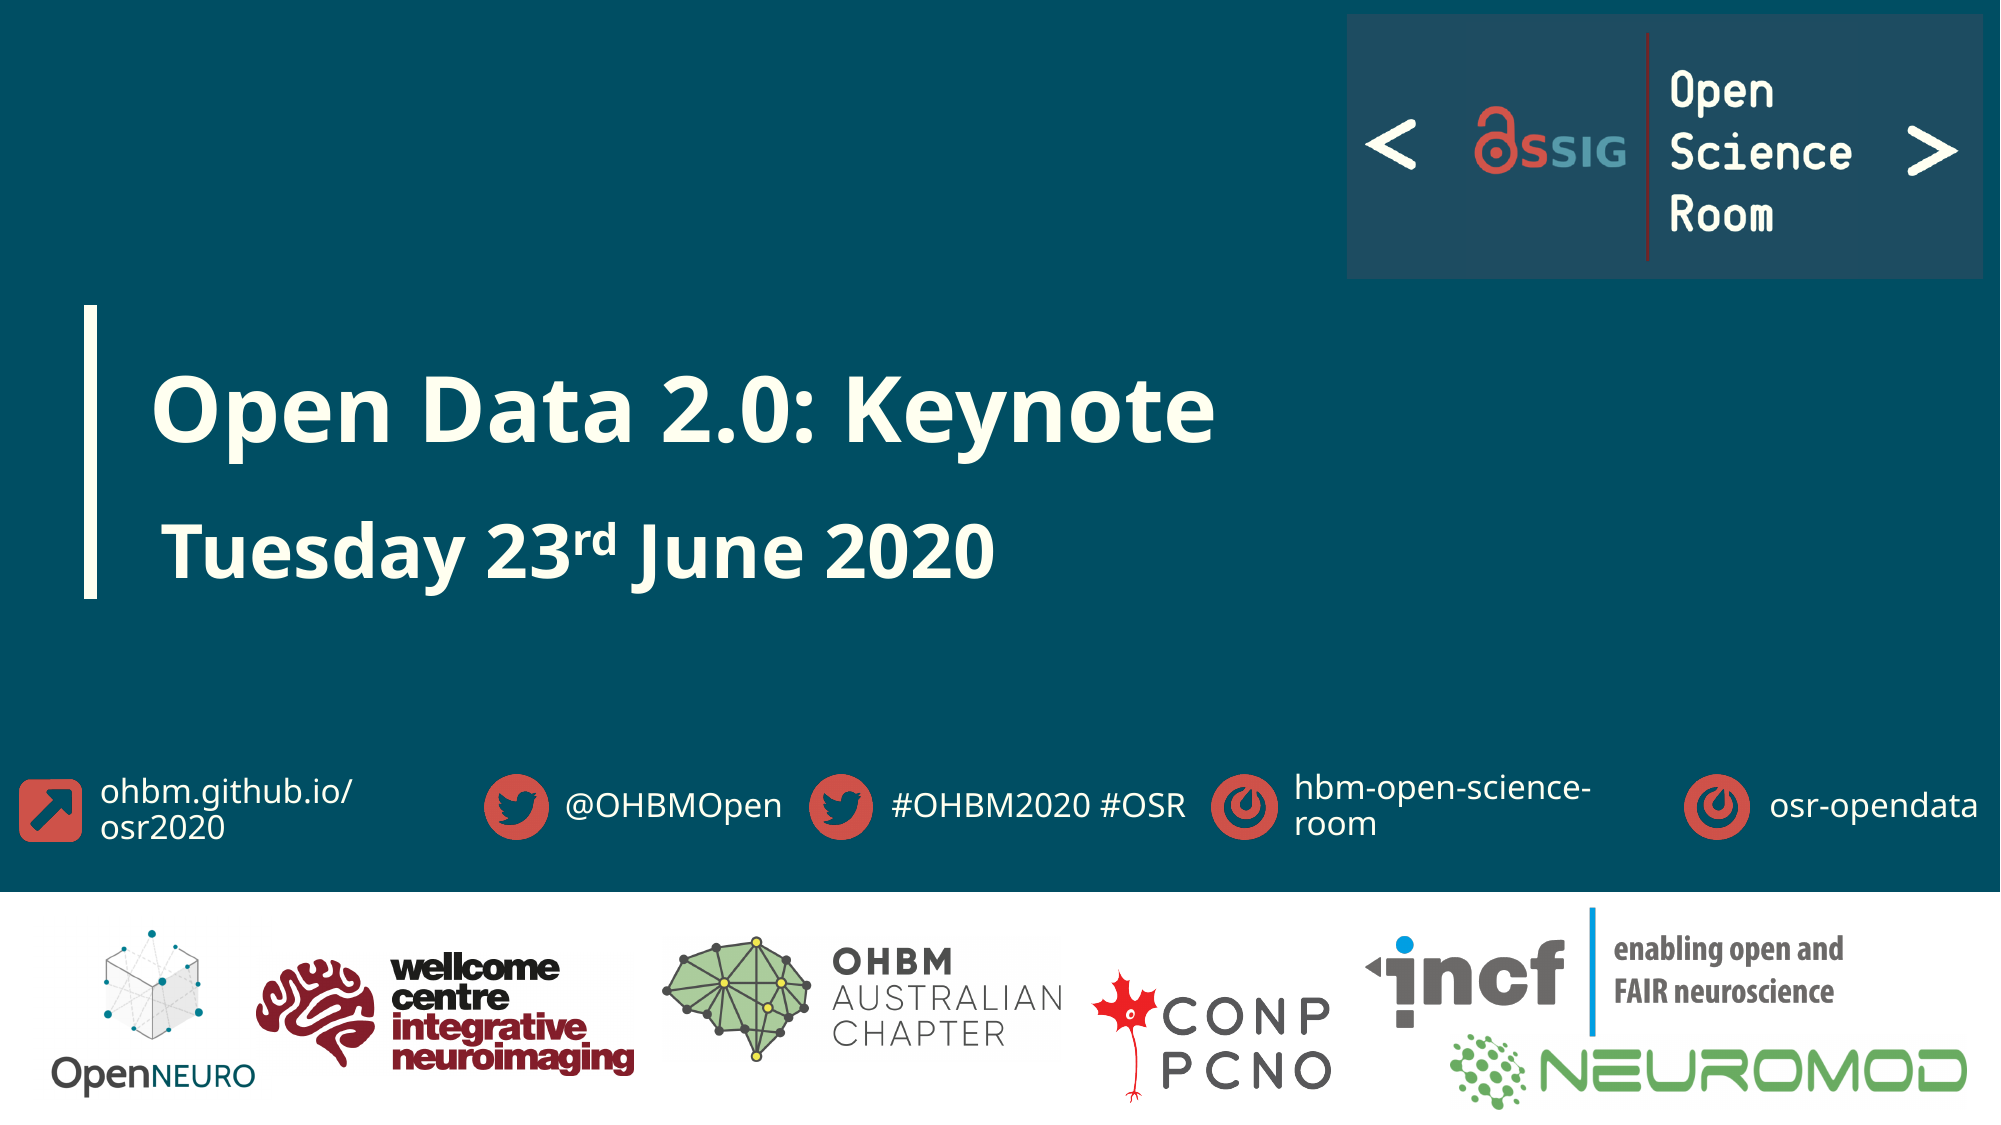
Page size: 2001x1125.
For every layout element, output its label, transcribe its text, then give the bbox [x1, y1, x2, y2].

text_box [33, 863, 1967, 1110]
title Open Data 2.0: Keynote [134, 294, 1484, 470]
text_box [808, 770, 1208, 844]
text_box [19, 775, 490, 846]
text_box Tuesday 23rd June 2020 [145, 427, 1495, 603]
text_box [0, 0, 2000, 893]
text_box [484, 771, 800, 843]
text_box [1211, 774, 1680, 840]
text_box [1684, 774, 2000, 840]
picture [1348, 15, 1982, 278]
